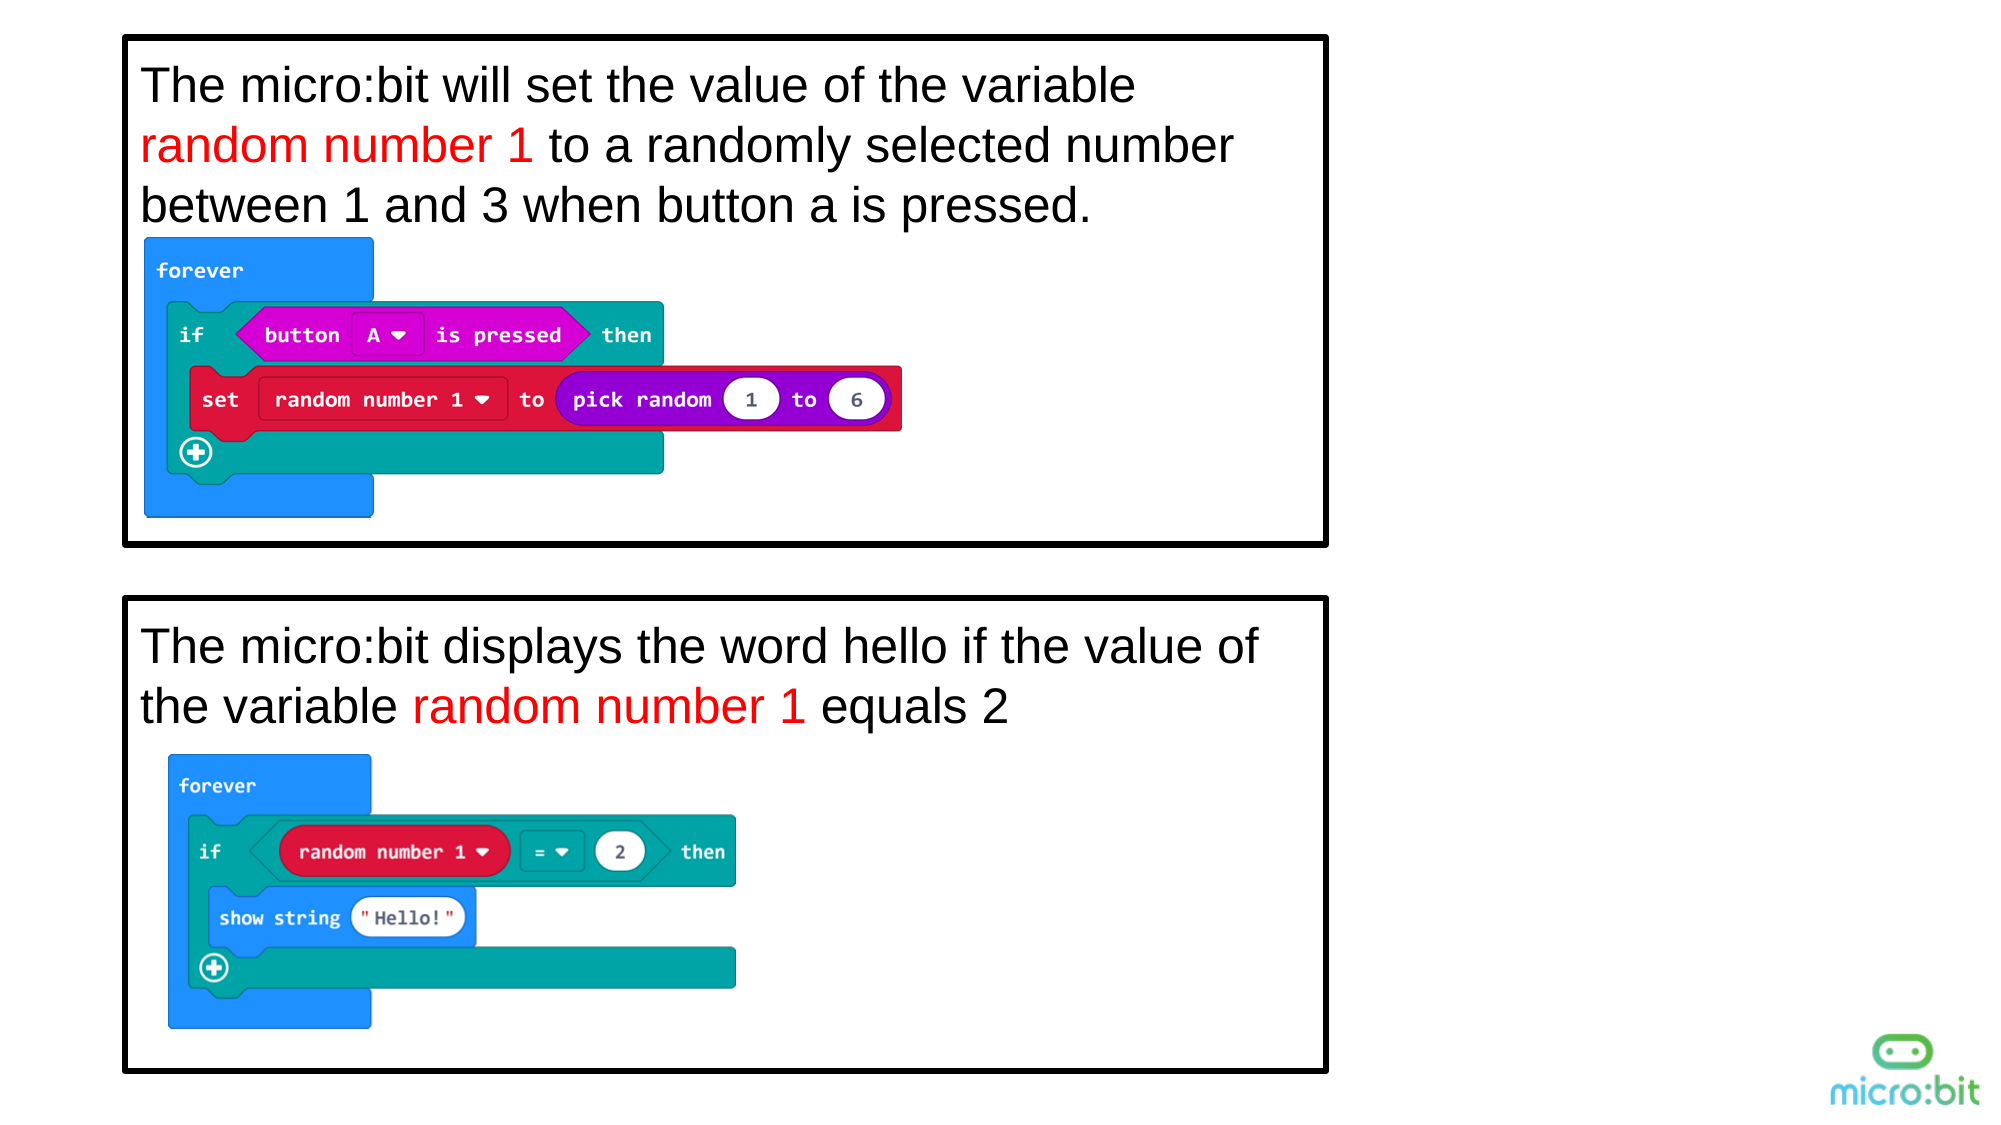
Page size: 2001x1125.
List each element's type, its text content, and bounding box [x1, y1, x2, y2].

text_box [124, 598, 1327, 1072]
text_box The micro:bit will set the value of the variable random number 1 to a randomly selected number between 1 and 3 when button a is pressed. [124, 37, 1326, 545]
picture [1830, 1029, 1980, 1106]
picture [143, 237, 903, 518]
